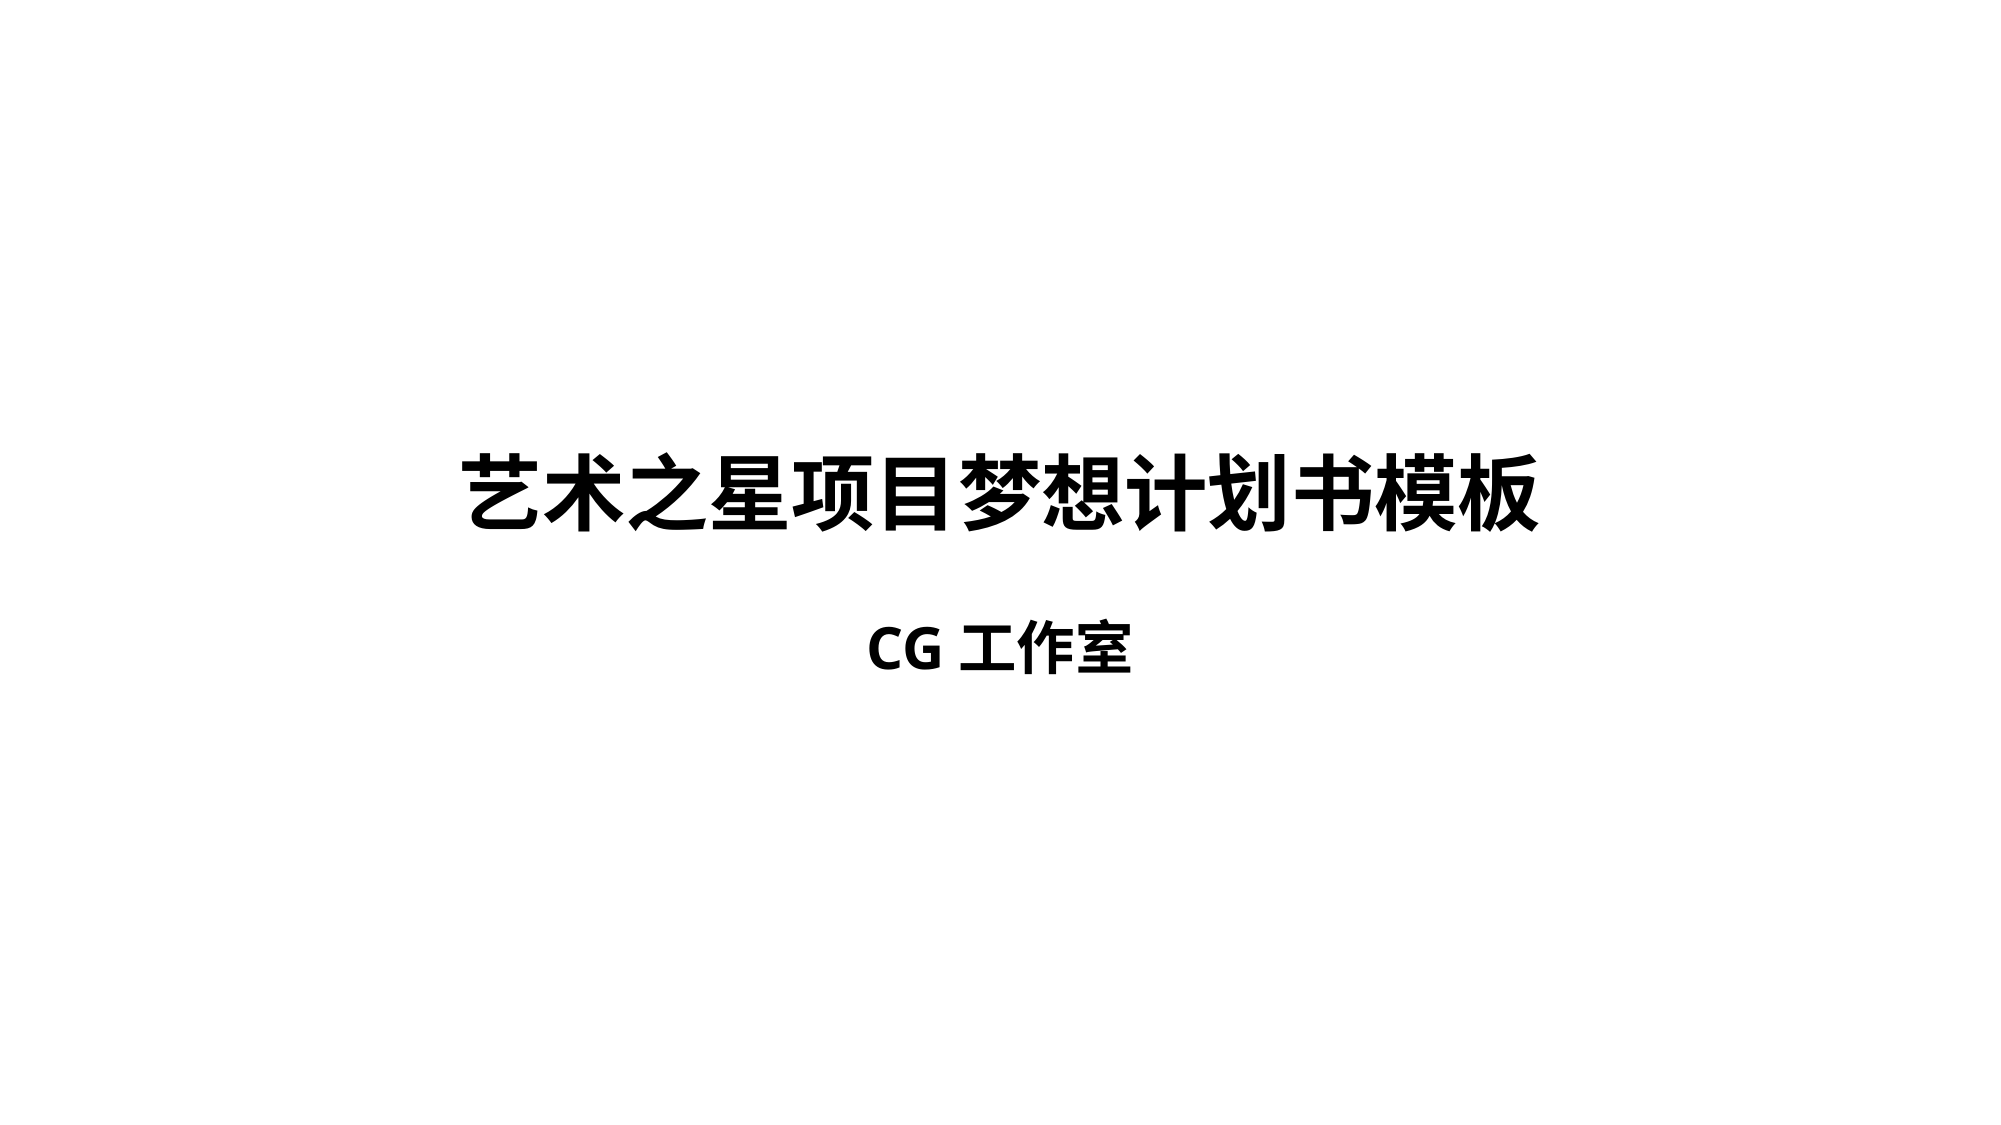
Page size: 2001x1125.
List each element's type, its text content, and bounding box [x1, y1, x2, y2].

text_box 艺术之星项目梦想计划书模板 CG工作室 [378, 433, 1622, 689]
